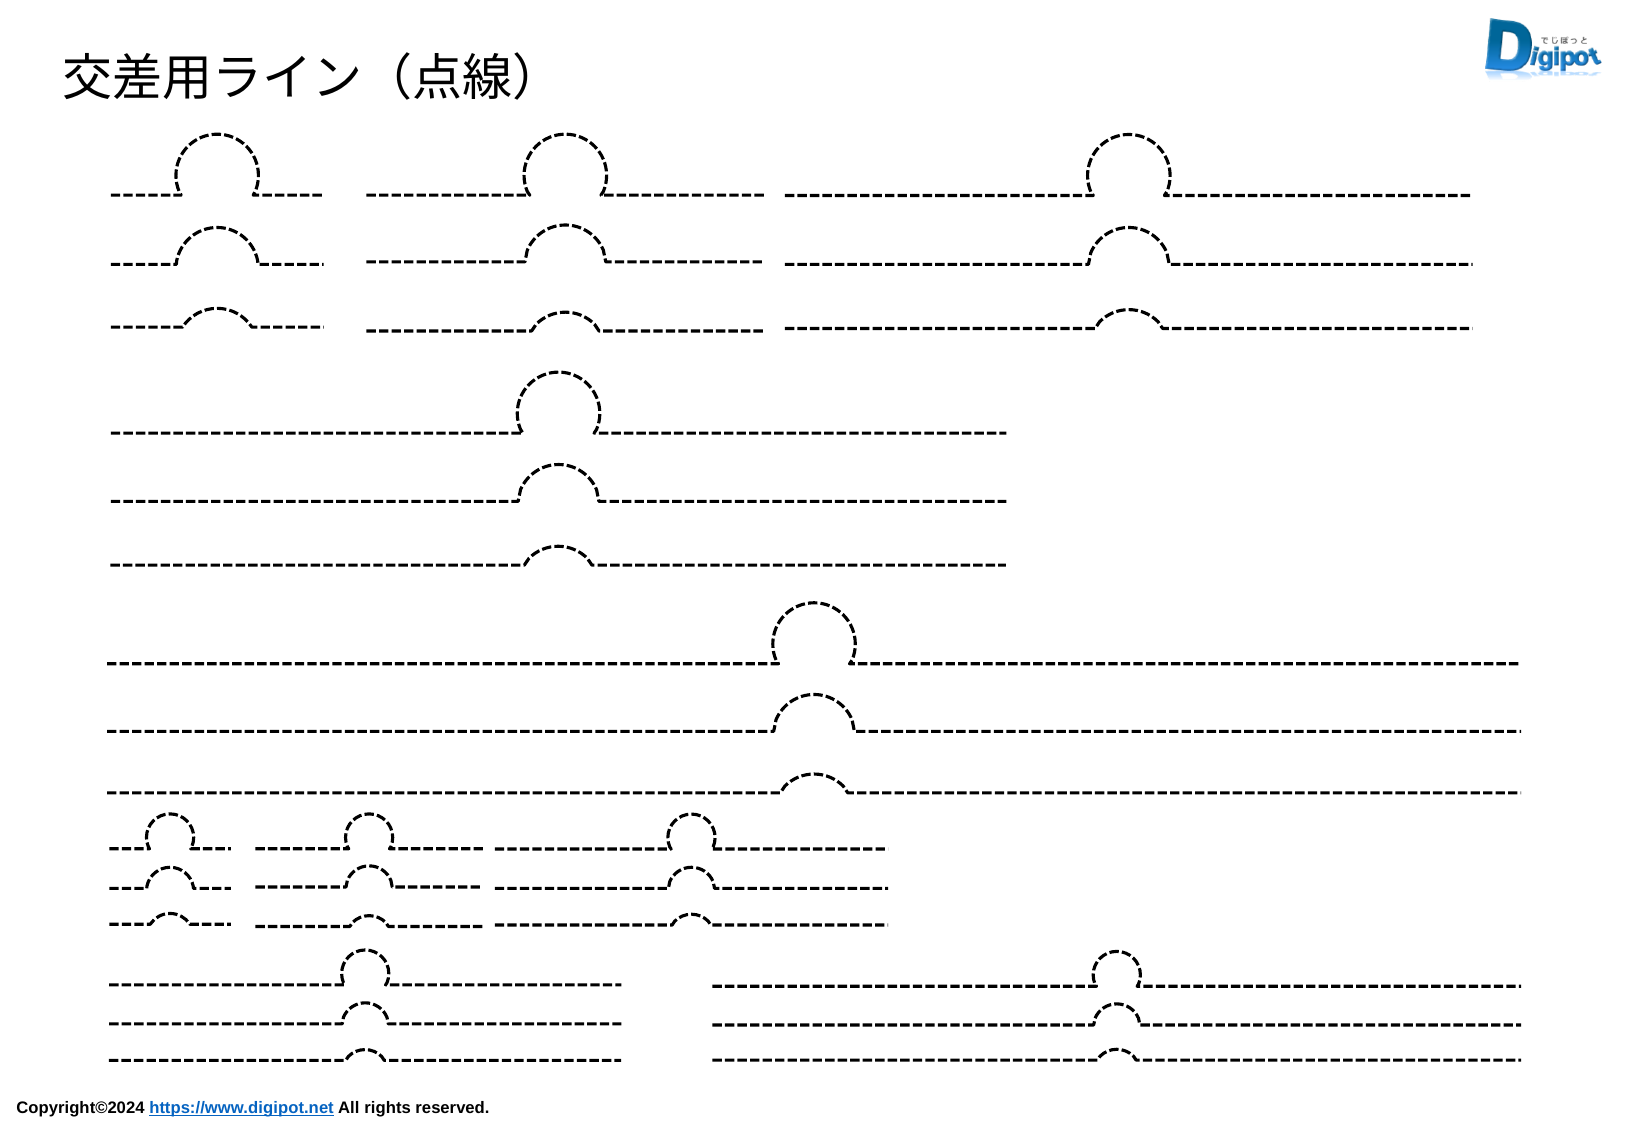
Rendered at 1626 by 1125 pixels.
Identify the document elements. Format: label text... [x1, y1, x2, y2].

text_box [110, 464, 1007, 502]
text_box [110, 546, 1006, 566]
text_box [494, 814, 889, 849]
text_box [494, 867, 889, 889]
text_box [110, 134, 324, 196]
text_box [109, 867, 231, 889]
text_box [784, 309, 1473, 329]
text_box [110, 227, 324, 265]
text_box [712, 951, 1522, 987]
text_box [107, 602, 1522, 664]
text_box [494, 914, 889, 926]
text_box [110, 308, 324, 328]
text_box [712, 1003, 1522, 1025]
text_box [109, 1002, 622, 1024]
text_box [107, 694, 1522, 732]
text_box [255, 915, 483, 927]
text_box [255, 865, 483, 887]
text_box [784, 134, 1473, 196]
text_box [108, 1049, 622, 1061]
text_box 交差用ライン（点線） [47, 38, 578, 113]
text_box [366, 134, 765, 196]
text_box [107, 774, 1522, 793]
text_box [366, 312, 765, 332]
text_box [110, 372, 1007, 434]
text_box [784, 227, 1473, 265]
text_box [255, 813, 483, 849]
text_box [109, 813, 231, 849]
text_box [712, 1049, 1522, 1061]
text_box [366, 224, 765, 262]
text_box [109, 949, 622, 985]
text_box [109, 913, 231, 925]
picture [1485, 18, 1602, 82]
